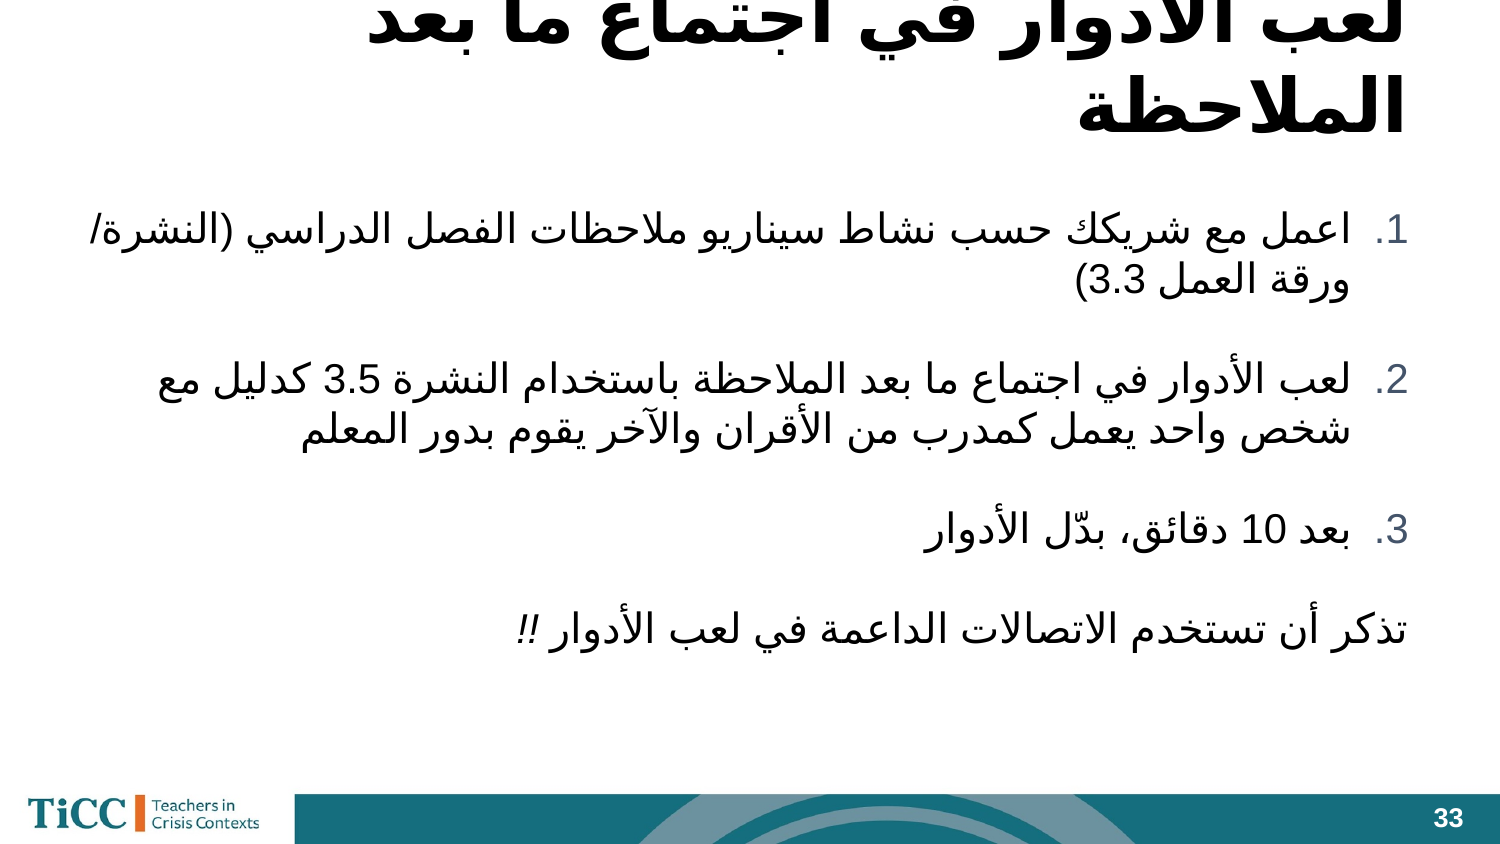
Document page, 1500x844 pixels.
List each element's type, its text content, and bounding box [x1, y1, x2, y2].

slide_number ‹#› [1388, 784, 1479, 844]
picture [0, 0, 1500, 844]
list اعمل مع شريكك حسب نشاط سيناريو ملاحظات الفصل الدراسي (النشرة/ ورقة العمل 3.3) لعب الأدوار في اجتماع ما بعد الملاحظة باستخدام النشرة 3.5 كدليل مع شخص واحد يعمل كمدرب من الأقران والآخر يقوم بدور المعلم بعد 10 دقائق، بدّل الأدوار تذكر أن تستخدم الاتصالات الداعمة في لعب الأدوار !! [73, 186, 1424, 756]
title لعب الأدوار في اجتماع ما بعد الملاحظة [73, 0, 1424, 163]
